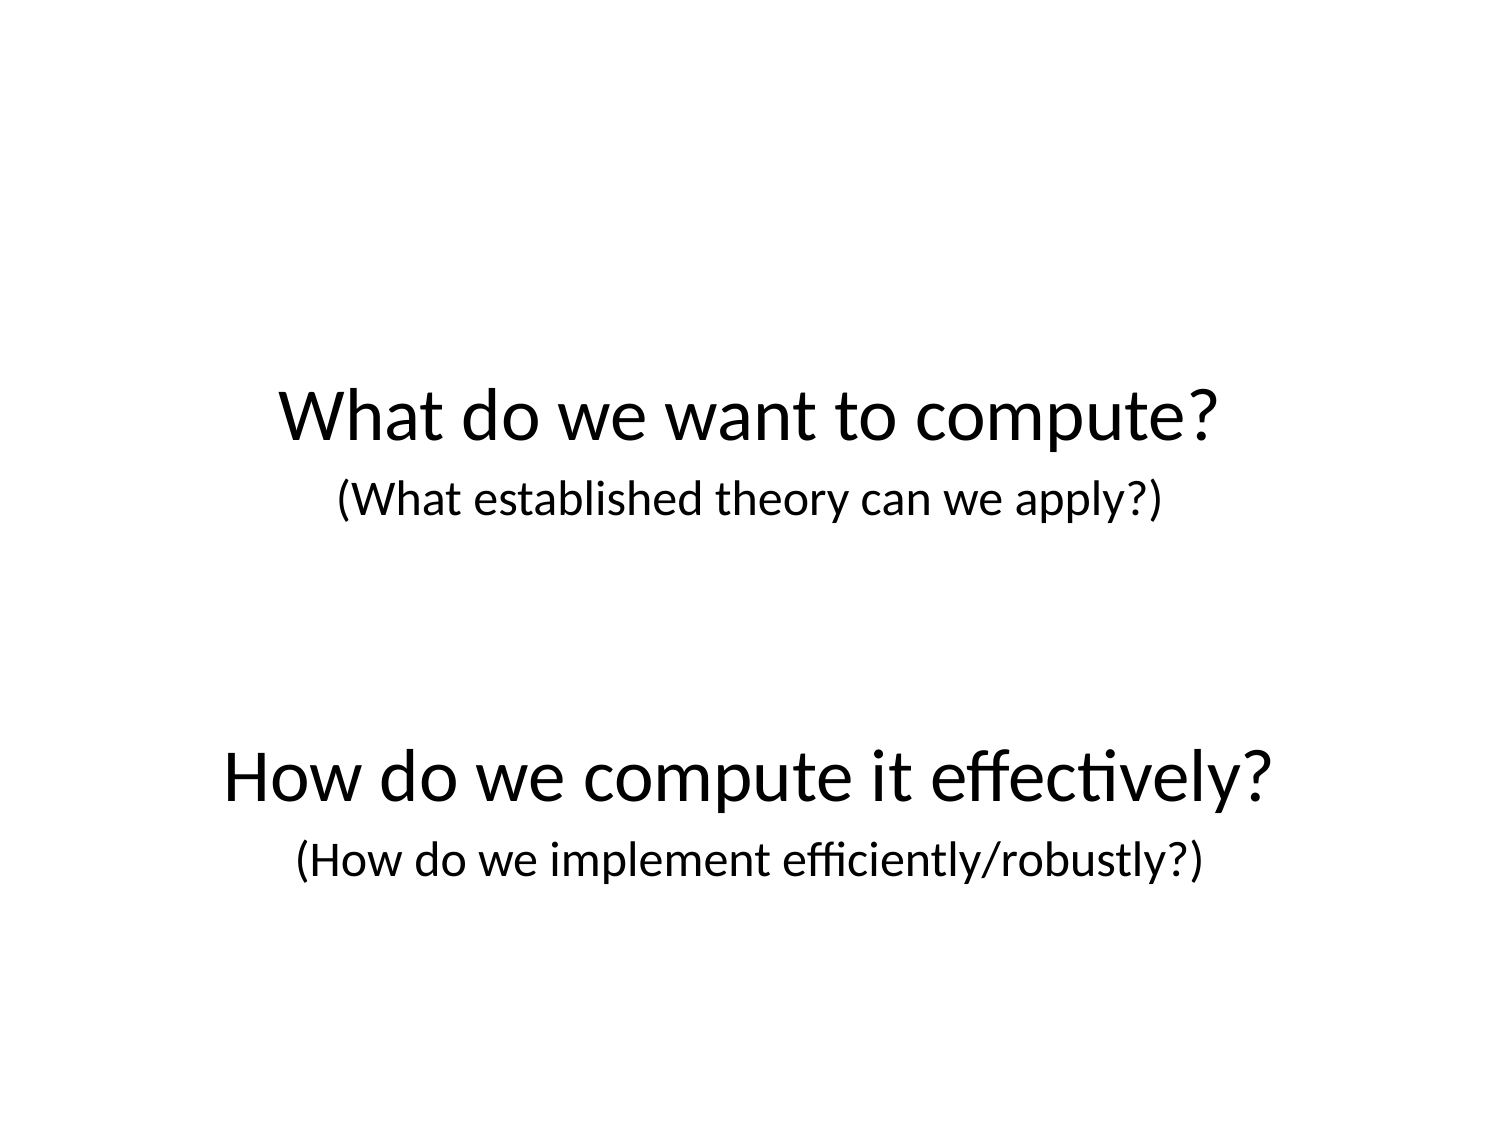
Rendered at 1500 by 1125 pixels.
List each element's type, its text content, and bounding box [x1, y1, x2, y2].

list What do we want to compute? (What established theory can we apply?) How do we compute it effectively? (How do we implement efficiently/robustly?) [75, 262, 1425, 1088]
